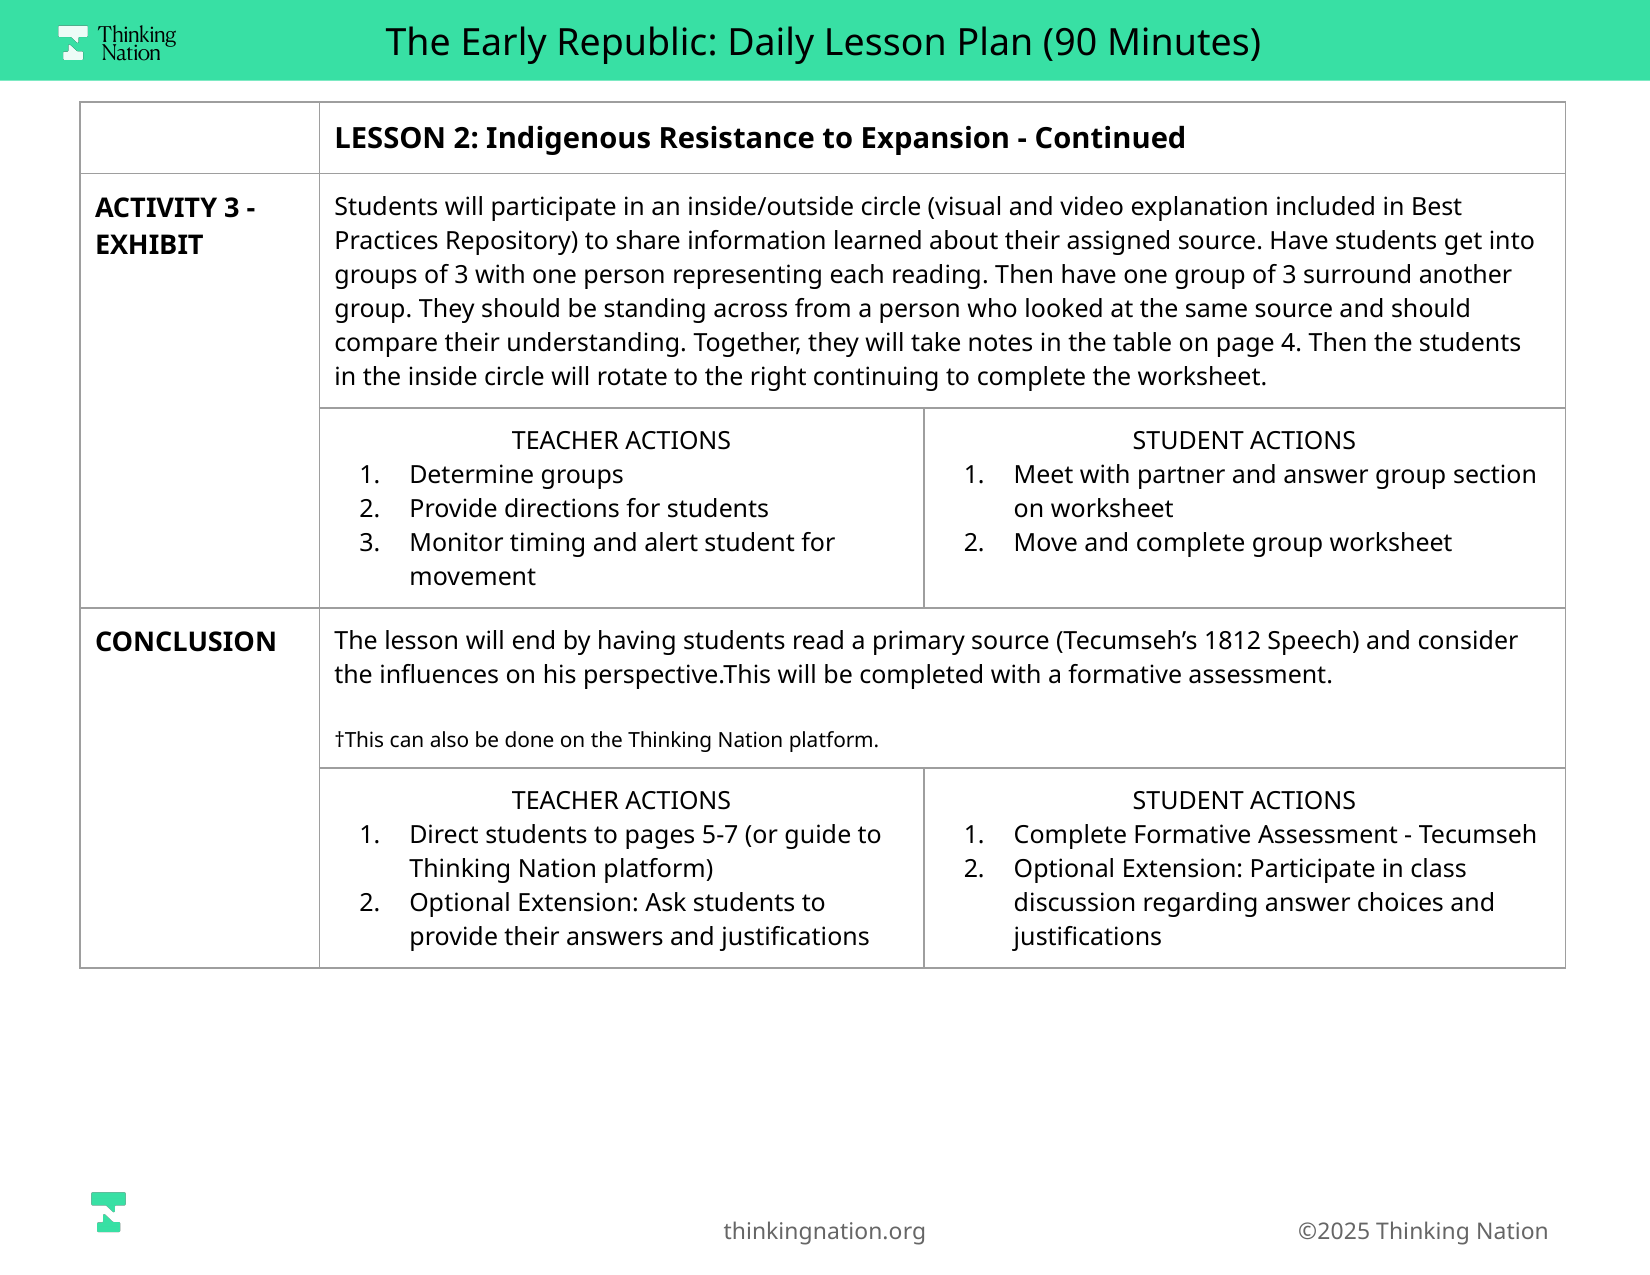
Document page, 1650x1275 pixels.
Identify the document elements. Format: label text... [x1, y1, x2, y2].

table_cell STUDENT ACTIONS Meet with partner and answer group section on worksheet Move and complete group worksheet [925, 409, 1565, 607]
table_cell CONCLUSION [81, 609, 319, 967]
table_cell TEACHER ACTIONS Determine groups Provide directions for students Monitor timing and alert student for movement [320, 409, 923, 607]
text_box The Early Republic: Daily Lesson Plan (90 Minutes) [0, 0, 1650, 81]
table_cell STUDENT ACTIONS Complete Formative Assessment - Tecumseh Optional Extension: Participate in class discussion regarding answer choices and justifications [925, 769, 1565, 967]
table_header LESSON 2: Indigenous Resistance to Expansion - Continued [320, 103, 1565, 173]
table_cell ACTIVITY 3 - EXHIBIT [81, 174, 319, 607]
picture [45, 14, 180, 71]
table_cell Students will participate in an inside/outside circle (visual and video explanation included in Best Practices Repository) to share information learned about their assigned source. Have students get into groups of 3 with one person representing each reading. Then have one group of 3 surround another group. They should be standing across from a person who looked at the same source and should compare their understanding. Together, they will take notes in the table on page 4. Then the students in the inside circle will rotate to the right continuing to complete the worksheet. [320, 174, 1565, 407]
text_box ©2025 Thinking Nation [1174, 1200, 1566, 1240]
table_cell TEACHER ACTIONS Direct students to pages 5-7 (or guide to Thinking Nation platform) Optional Extension: Ask students to provide their answers and justifications [320, 769, 923, 967]
table_cell The lesson will end by having students read a primary source (Tecumseh’s 1812 Speech) and consider the influences on his perspective.This will be completed with a formative assessment. †This can also be done on the Thinking Nation platform. [320, 609, 1565, 767]
table_header [81, 103, 319, 173]
picture [80, 1184, 136, 1240]
text_box thinkingnation.org [629, 1200, 1021, 1240]
